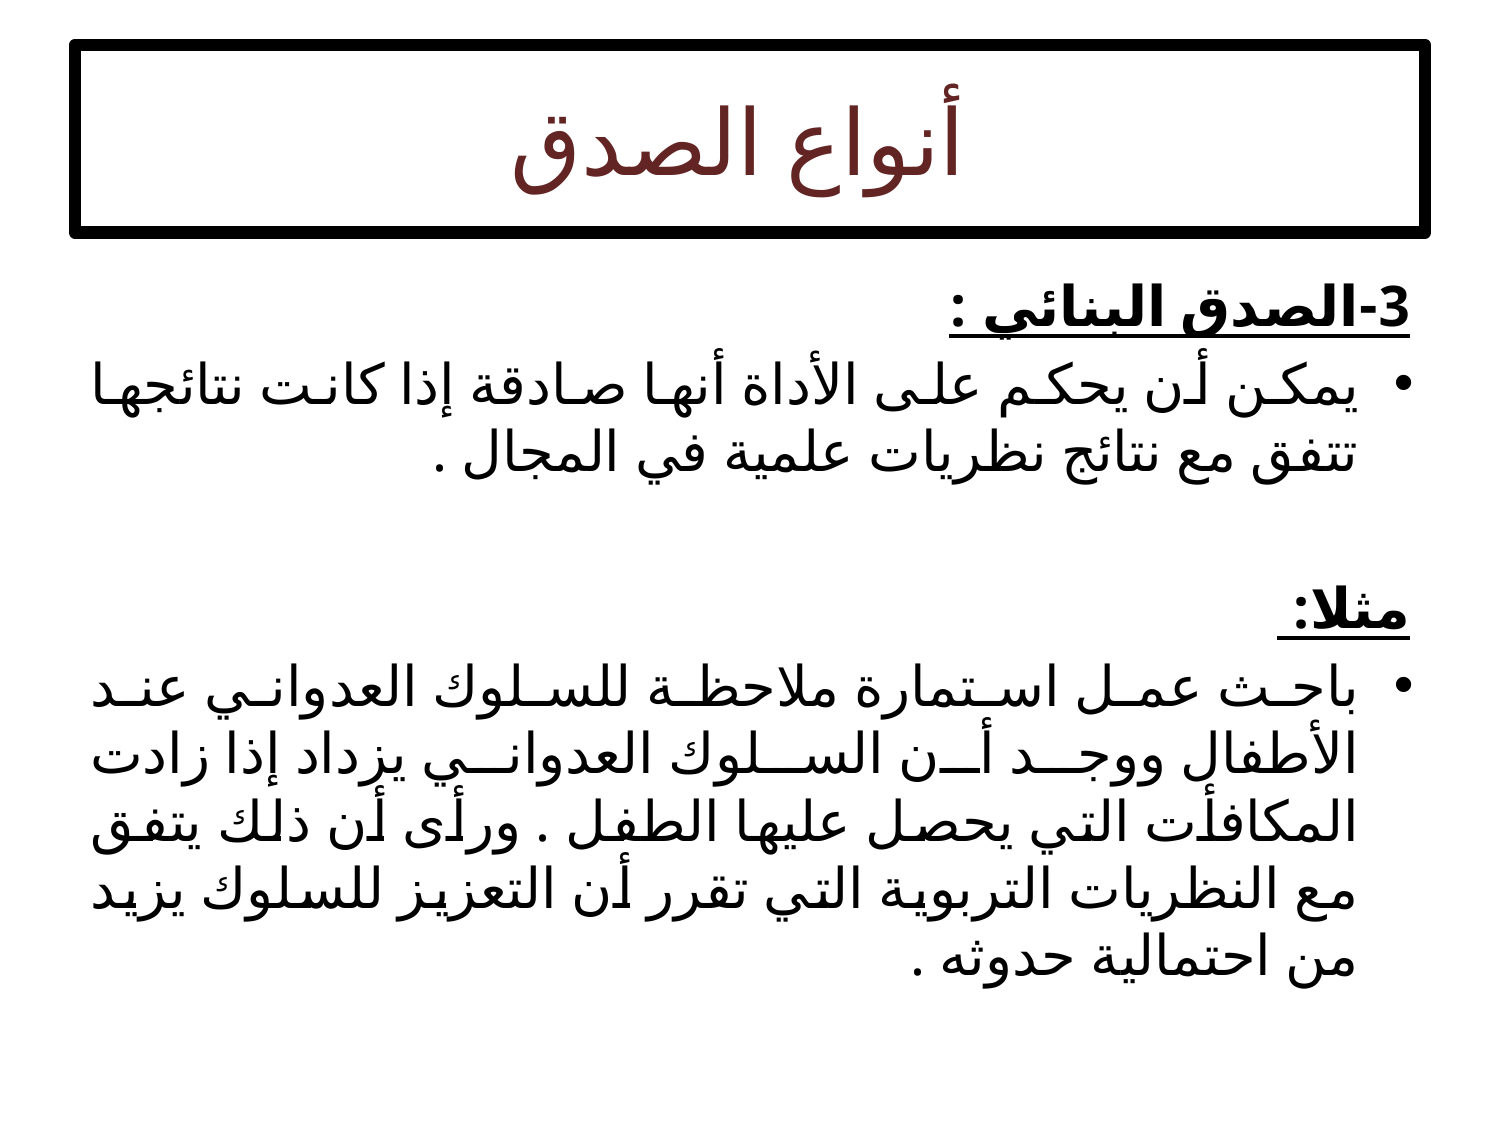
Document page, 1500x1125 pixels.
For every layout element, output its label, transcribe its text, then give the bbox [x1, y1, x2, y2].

title أنواع الصدق [75, 45, 1425, 233]
list 3-الصدق البنائي : يمكن أن يحكم على الأداة أنها صادقة إذا كانت نتائجها تتفق مع نتائج نظريات علمية في المجال . مثلا: باحث عمل استمارة ملاحظة للسلوك العدواني عند الأطفال ووجد أن السلوك العدواني يزداد إذا زادت المكافأت التي يحصل عليها الطفل . ورأى أن ذلك يتفق مع النظريات التربوية التي تقرر أن التعزيز للسلوك يزيد من احتمالية حدوثه . [75, 262, 1425, 1005]
